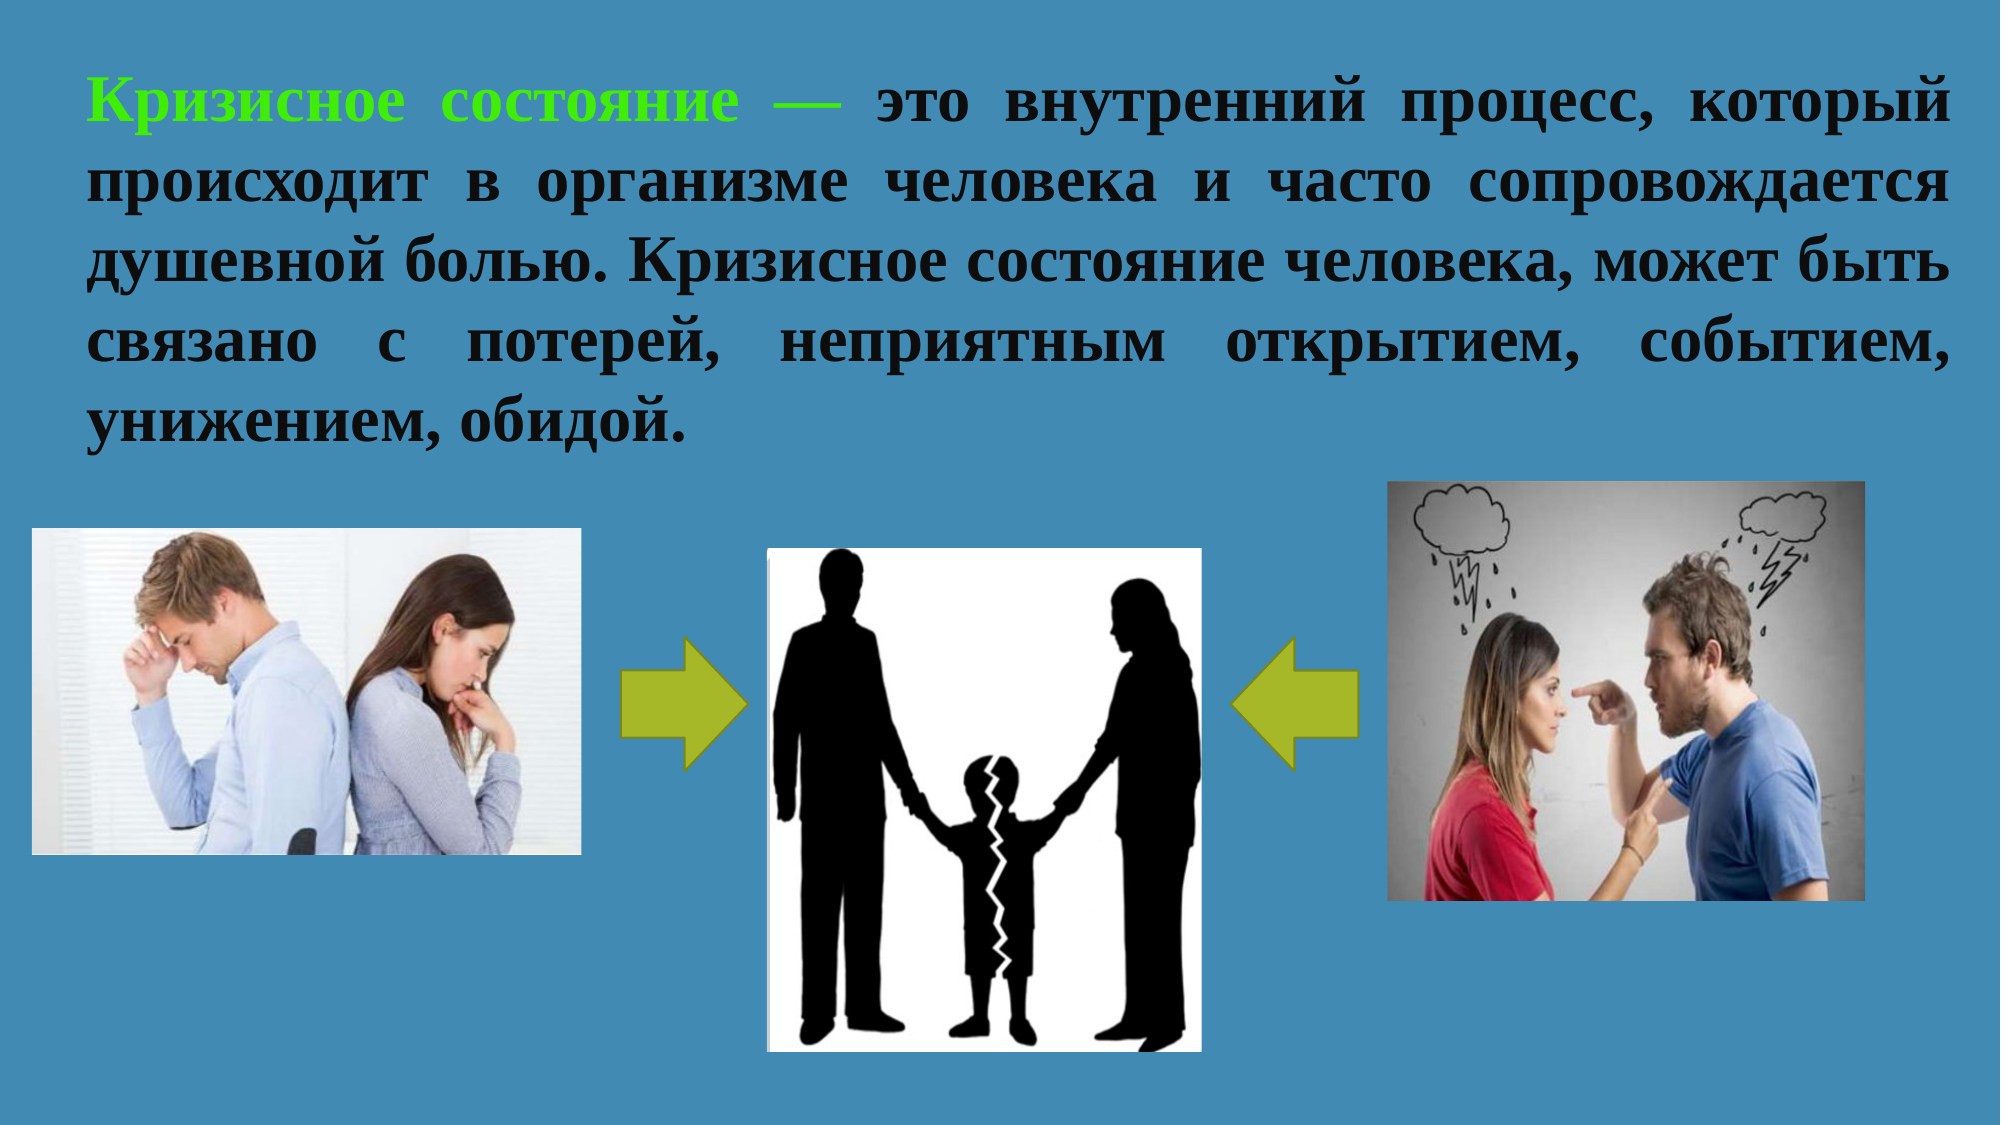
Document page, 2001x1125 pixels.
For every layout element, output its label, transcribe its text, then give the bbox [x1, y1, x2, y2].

picture [1387, 481, 1866, 901]
text_box [1229, 635, 1360, 773]
picture [31, 528, 582, 855]
picture [766, 548, 1202, 1052]
subtitle Кризисное состояние — это внутренний процесс, который происходит в организме человека и часто сопровождается душевной болью. Кризисное состояние человека, может быть связано с потерей, неприятным открытием, событием, унижением, обидой. [71, 46, 1969, 901]
text_box [619, 635, 750, 773]
